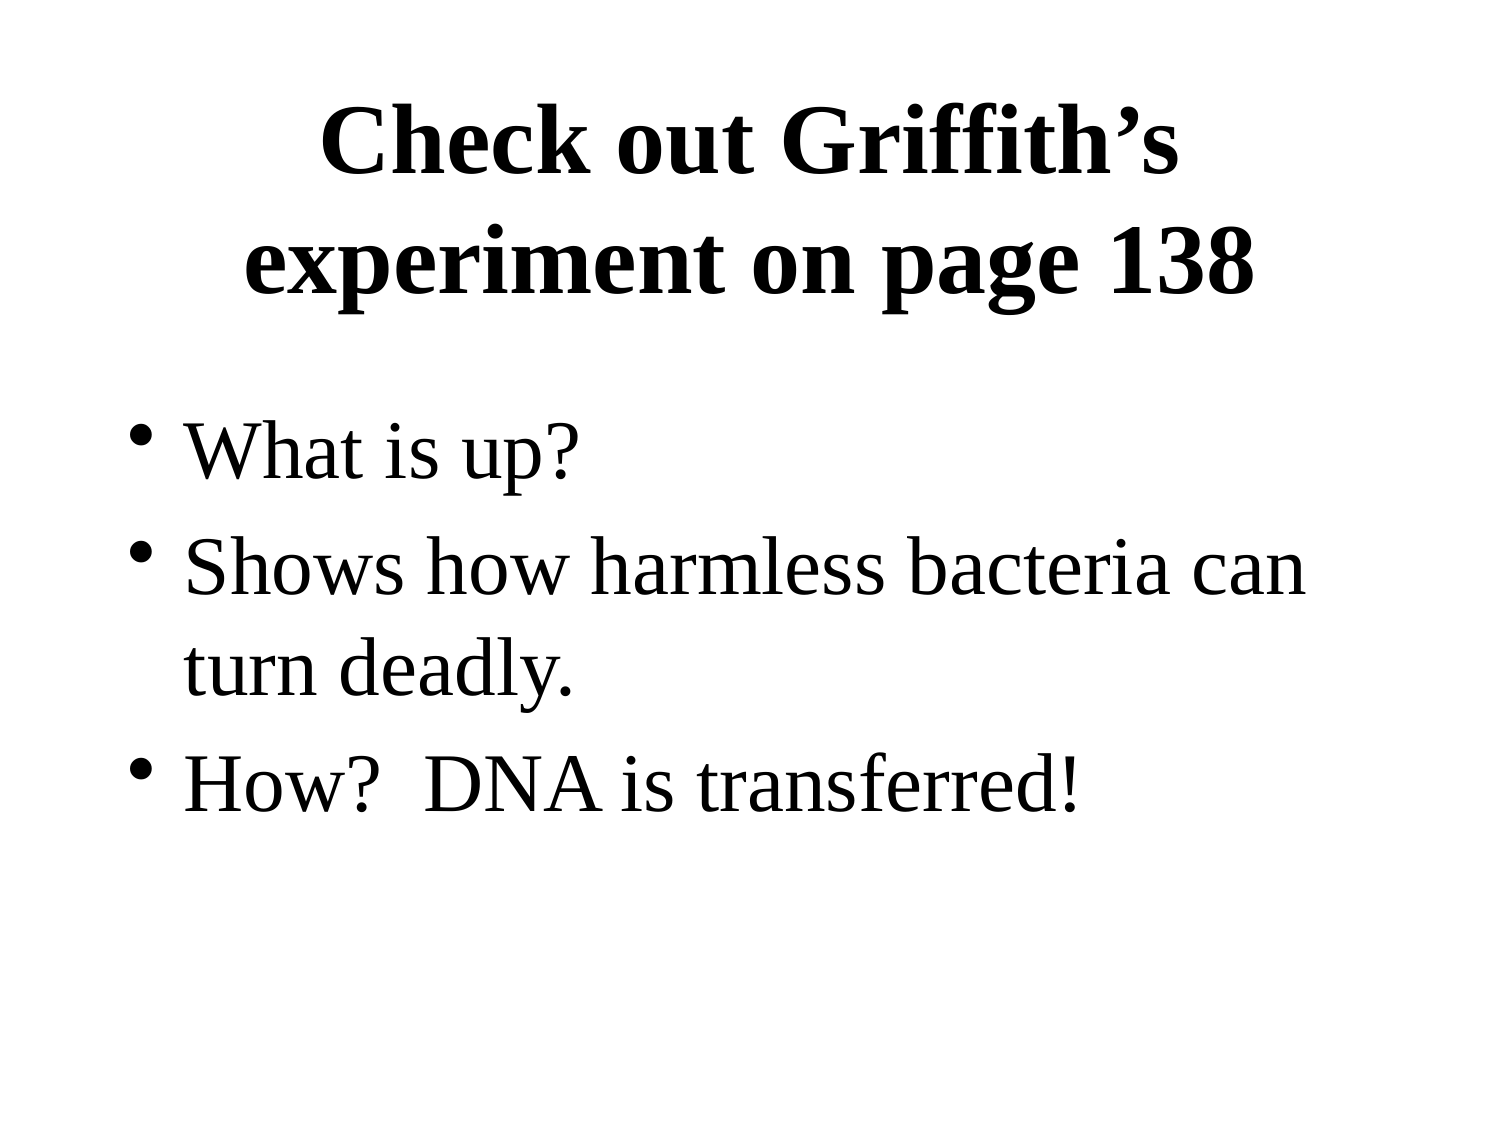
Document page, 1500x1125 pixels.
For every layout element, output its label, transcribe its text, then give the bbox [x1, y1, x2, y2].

title Check out Griffith’s experiment on page 138 [112, 99, 1388, 288]
list What is up? Shows how harmless bacteria can turn deadly. How? DNA is transferred! [112, 387, 1388, 1063]
